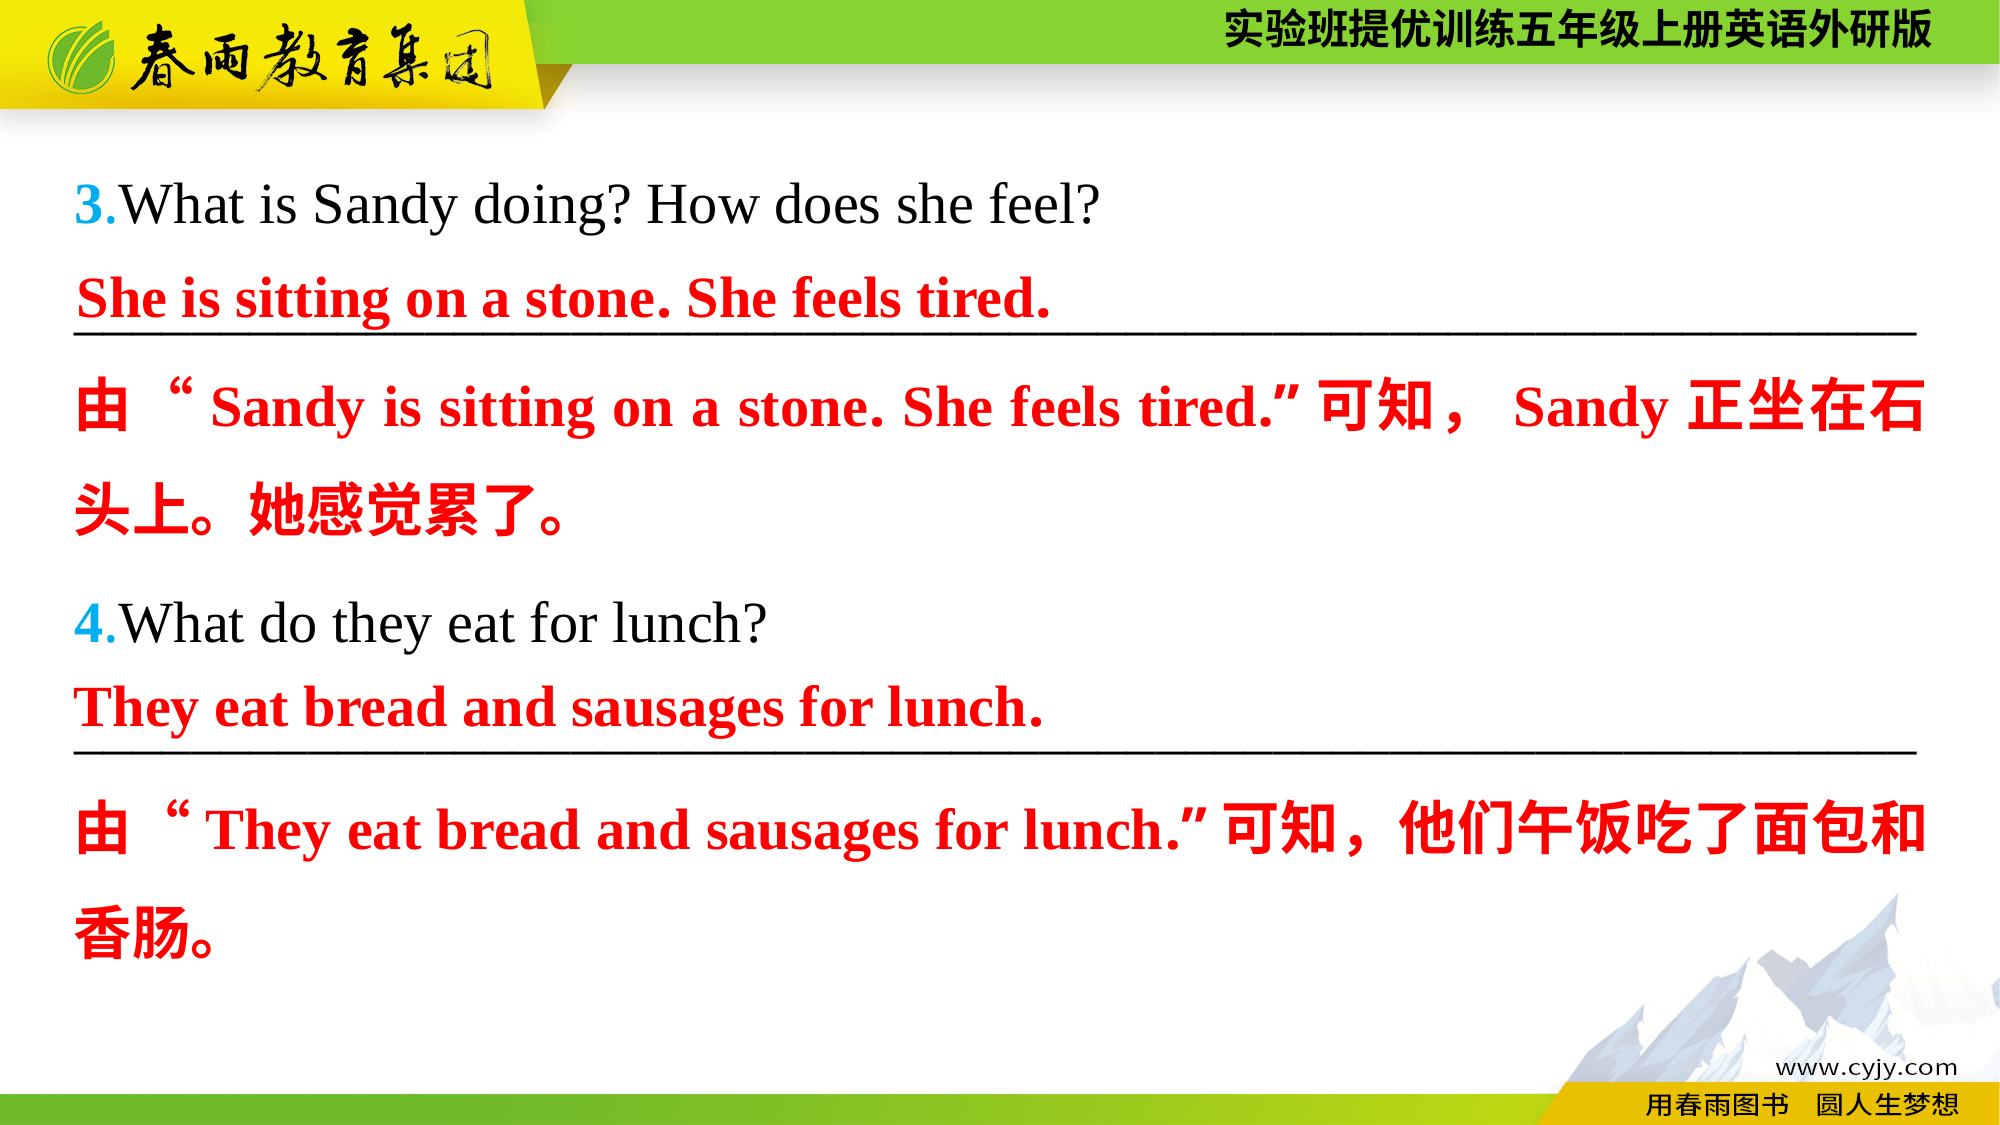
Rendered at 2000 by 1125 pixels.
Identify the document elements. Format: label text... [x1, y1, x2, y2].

text_box 由“Sandy is sitting on a stone. She feels tired.”可知，Sandy正坐在石头上。她感觉累了。 [59, 326, 1944, 551]
list 3.What is Sandy doing? How does she feel? _______________________________________________________________ 4.What do they eat for lunch? _______________________________________________________________ [59, 122, 1944, 326]
list 3.What is Sandy doing? How does she feel? _______________________________________________________________ 4.What do they eat for lunch? _______________________________________________________________ [59, 551, 1944, 660]
text_box She is sitting on a stone. She feels tired. [62, 217, 1947, 337]
text_box 由“They eat bread and sausages for lunch.”可知，他们午饭吃了面包和香肠。 [59, 748, 1944, 974]
text_box They eat bread and sausages for lunch. [59, 660, 1944, 746]
picture [0, 0, 2000, 1125]
